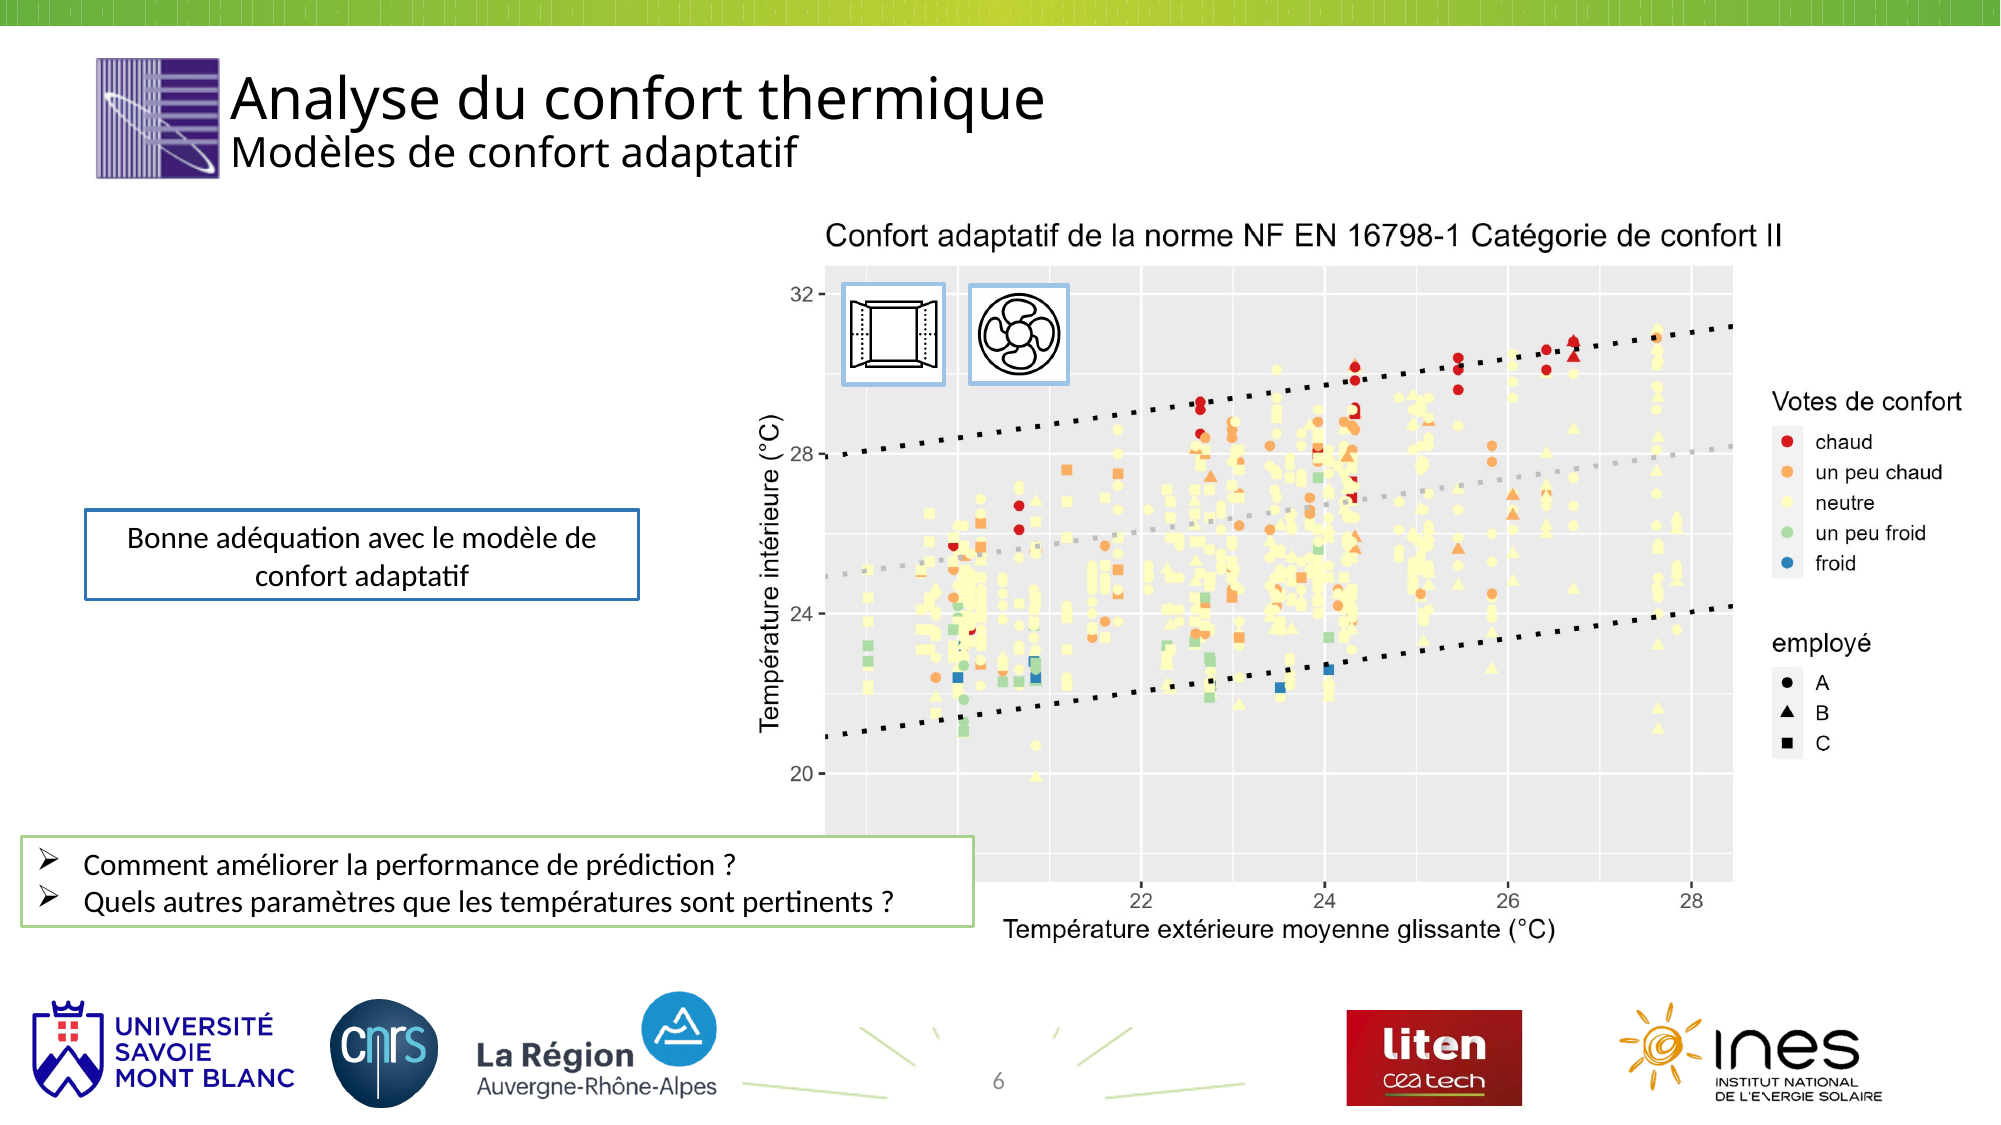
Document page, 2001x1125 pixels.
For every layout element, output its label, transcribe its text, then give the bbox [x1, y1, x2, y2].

text_box Bonne adéquation avec le modèle de confort adaptatif [85, 510, 639, 600]
slide_number 6 [955, 1049, 1042, 1110]
title Analyse du confort thermique Modèles de confort adaptatif [215, 54, 1509, 192]
picture [746, 210, 1988, 956]
picture [1610, 994, 1891, 1109]
picture [476, 989, 1264, 1105]
text_box Comment améliorer la performance de prédiction ? Quels autres paramètres que les températures sont pertinents ? [21, 836, 746, 927]
picture [330, 999, 438, 1108]
picture [95, 58, 215, 180]
picture [19, 989, 307, 1118]
picture [1344, 1010, 1525, 1106]
